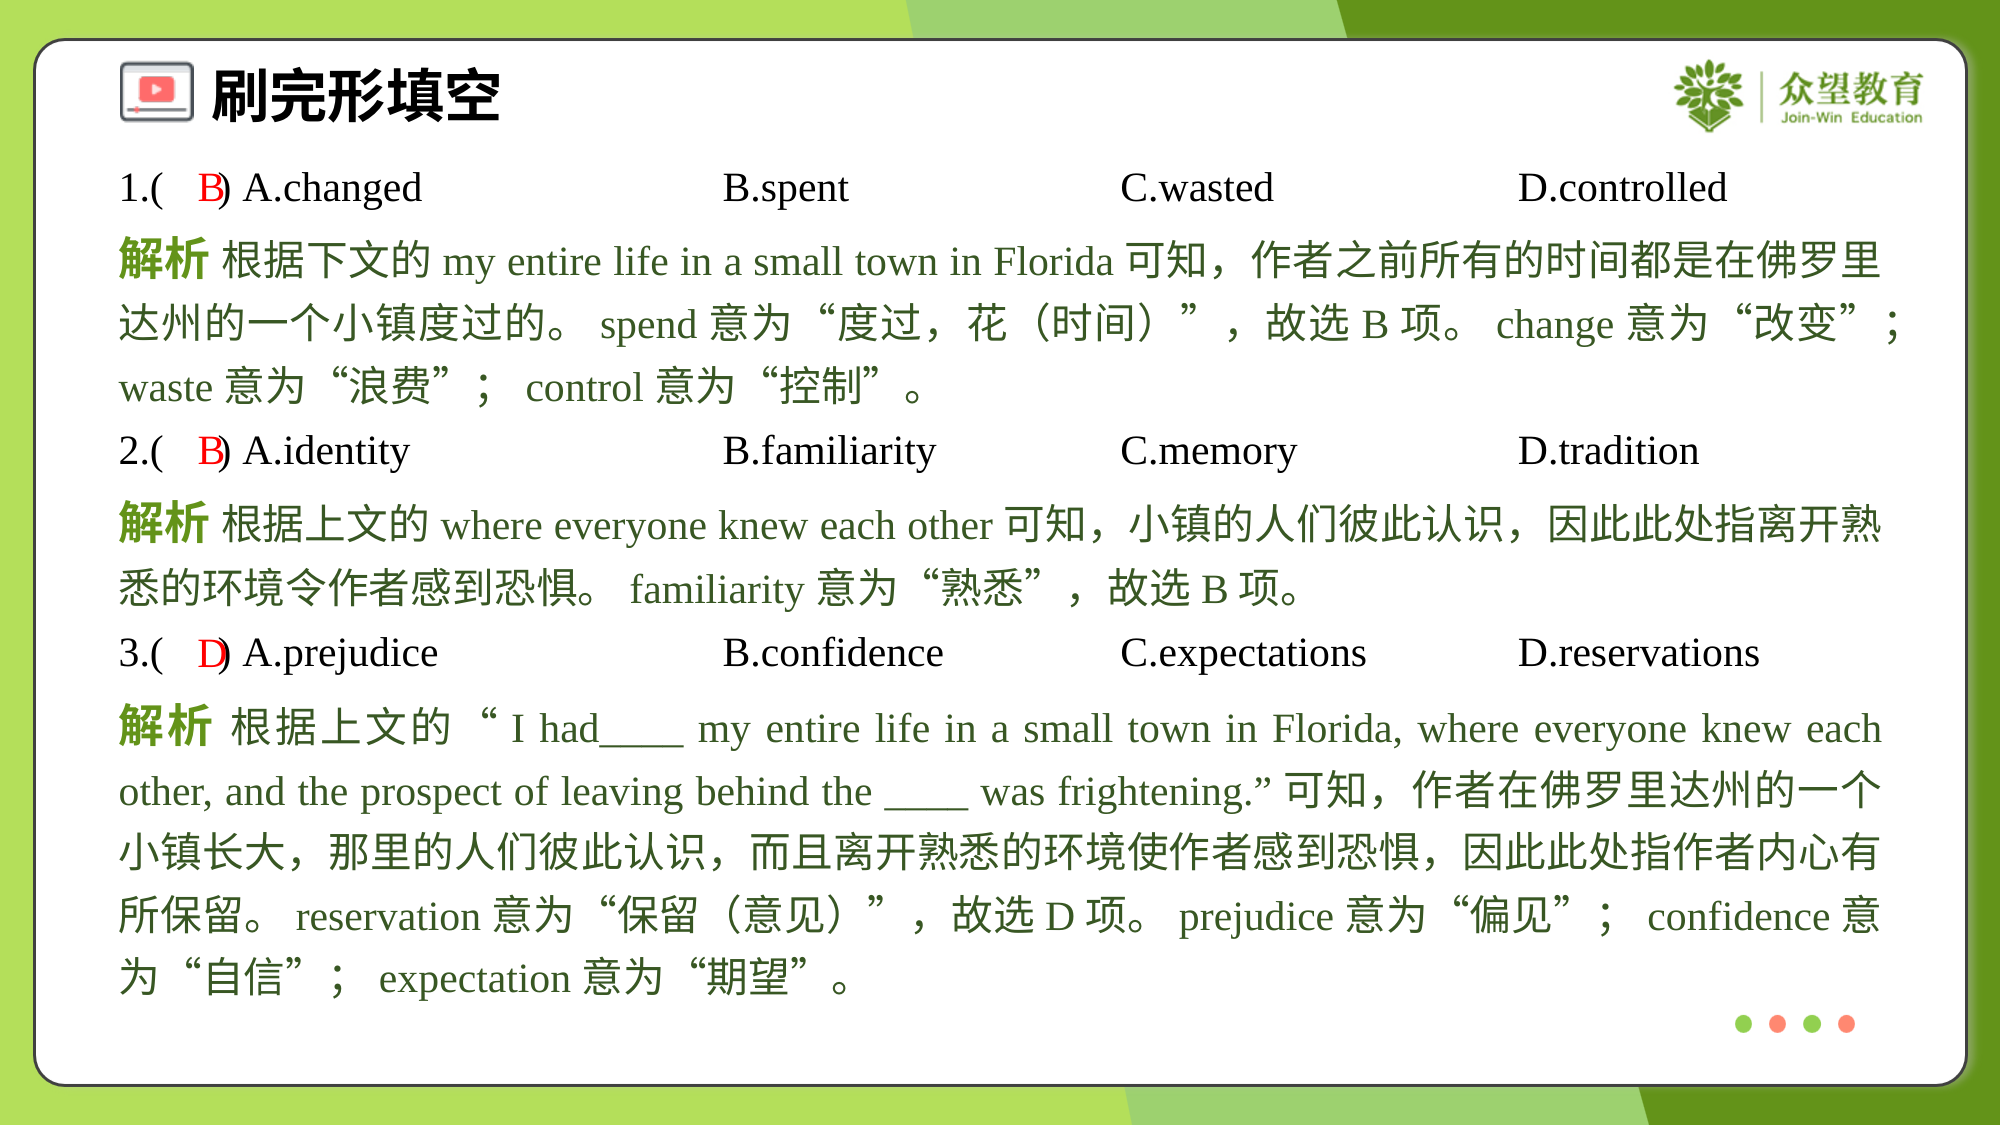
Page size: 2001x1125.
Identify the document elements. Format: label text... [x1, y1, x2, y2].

text_box 2.( ) A.identity B.familiarity C.memory D.tradition [118, 410, 192, 468]
text_box 2.( ) A.identity B.familiarity C.memory D.tradition [231, 410, 1883, 468]
text_box 解析 根据上文的“I had____ my entire life in a small town in Florida, where everyone knew each other, and the prospect of leaving behind the ____ was frightening.”可知，作者在佛罗里达州的一个小镇长大，那里的人们彼此认识，而且离开熟悉的环境使作者感到恐惧，因此此处指作者内心有所保留。reservation意为“保留（意见）”，故选D项。prejudice意为“偏见”；confidence意为“自信”；expectation意为“期望”。 [118, 682, 1883, 997]
picture [0, 0, 2000, 1125]
text_box 1.( ) A.changed B.spent C.wasted D.controlled [118, 146, 192, 204]
text_box B [192, 410, 231, 469]
text_box 3.( ) A.prejudice B.confidence C.expectations D.reservations [233, 612, 1883, 670]
text_box 解析 根据下文的my entire life in a small town in Florida可知，作者之前所有的时间都是在佛罗里达州的一个小镇度过的。spend意为“度过，花（时间）”，故选B项。change意为“改变”；waste意为“浪费”；control意为“控制”。 [118, 215, 1883, 405]
text_box B [192, 146, 231, 205]
text_box D [192, 612, 233, 671]
text_box 3.( ) A.prejudice B.confidence C.expectations D.reservations [118, 612, 192, 670]
text_box 1.( ) A.changed B.spent C.wasted D.controlled [231, 146, 1883, 204]
text_box 解析 根据上文的where everyone knew each other可知，小镇的人们彼此认识，因此此处指离开熟悉的环境令作者感到恐惧。familiarity意为“熟悉”，故选B项。 [118, 480, 1883, 607]
